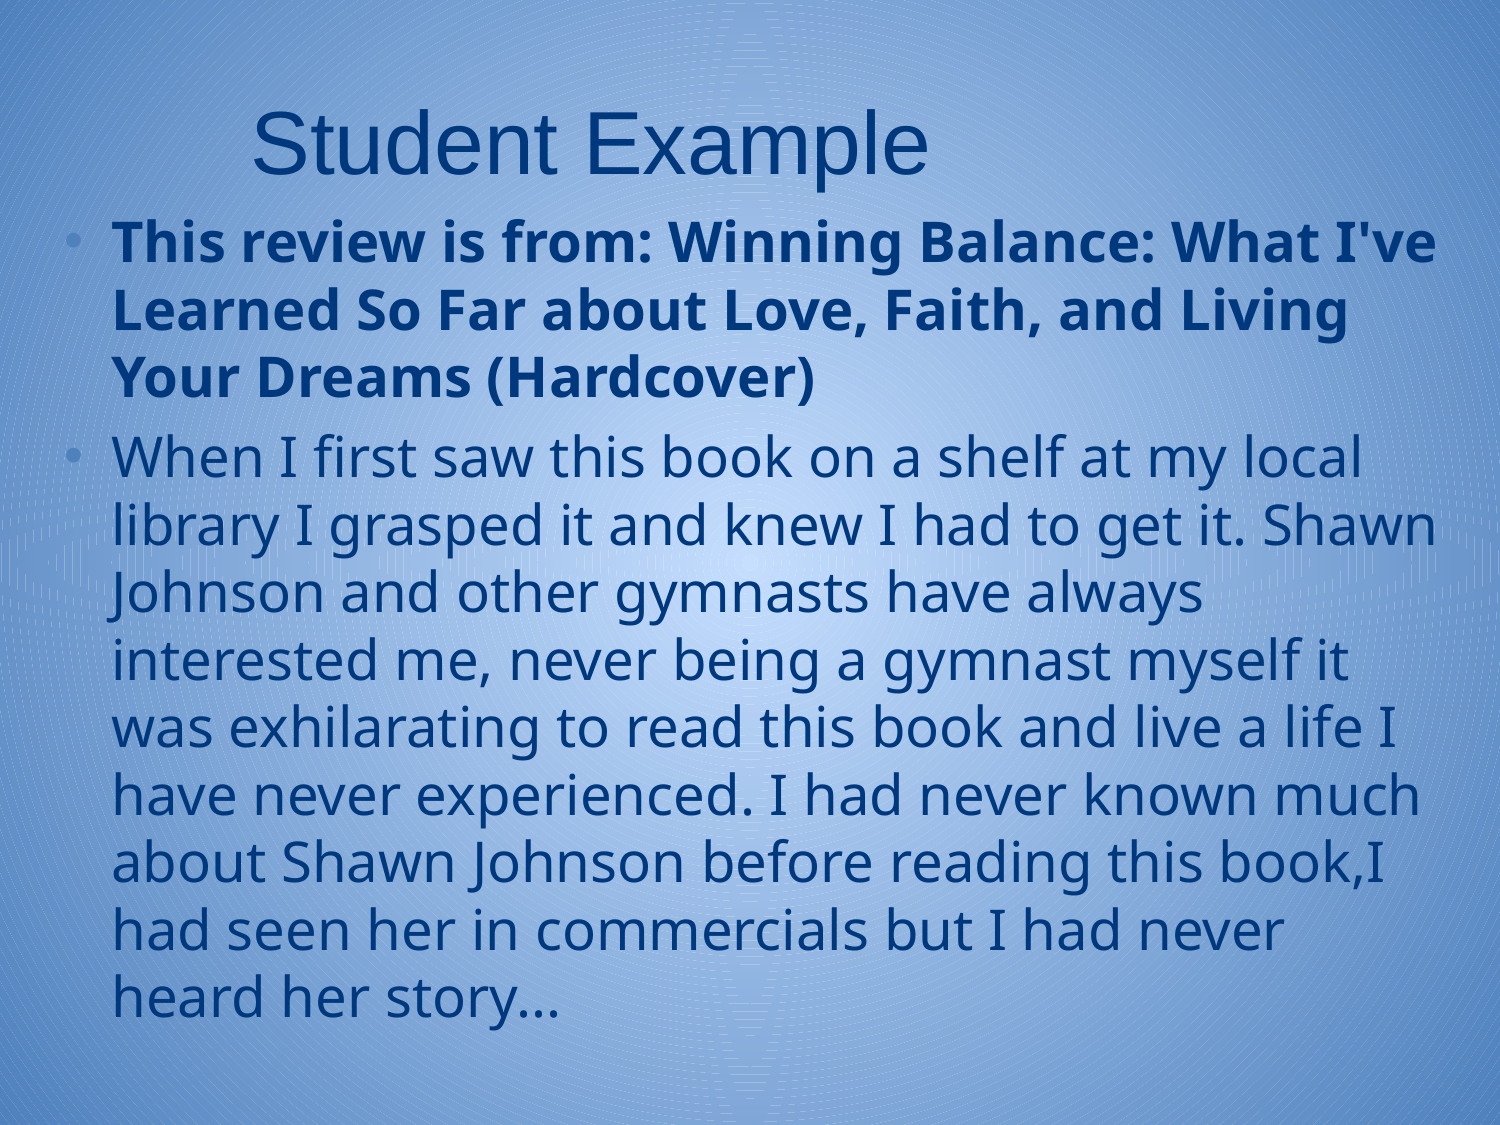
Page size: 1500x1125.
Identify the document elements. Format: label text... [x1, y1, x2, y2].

title Student Example [235, 37, 1466, 199]
list This review is from: Winning Balance: What I've Learned So Far about Love, Faith, and Living Your Dreams (Hardcover) When I first saw this book on a shelf at my local library I grasped it and knew I had to get it. Shawn Johnson and other gymnasts have always interested me, never being a gymnast myself it was exhilarating to read this book and live a life I have never experienced. I had never known much about Shawn Johnson before reading this book,I had seen her in commercials but I had never heard her story... [36, 199, 1466, 1037]
